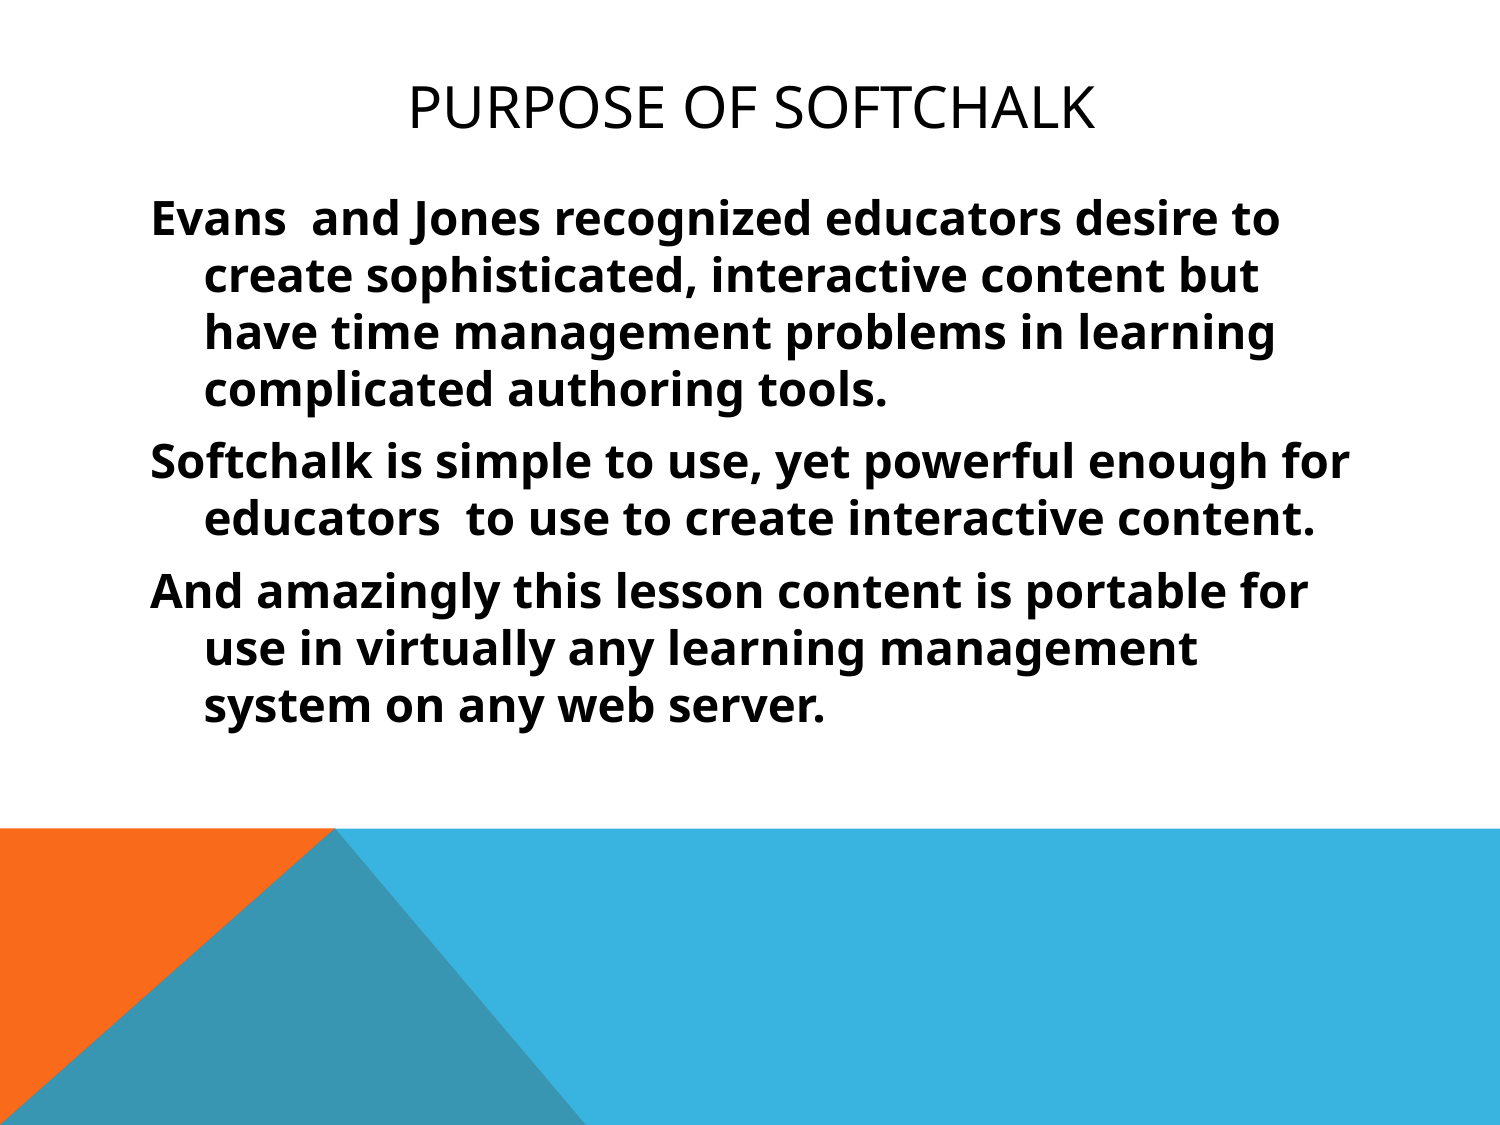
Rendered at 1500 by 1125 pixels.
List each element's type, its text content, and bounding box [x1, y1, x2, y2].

title Purpose of softchalk [135, 60, 1369, 150]
list Evans and Jones recognized educators desire to create sophisticated, interactive content but have time management problems in learning complicated authoring tools. Softchalk is simple to use, yet powerful enough for educators to use to create interactive content. And amazingly this lesson content is portable for use in virtually any learning management system on any web server. [135, 180, 1369, 768]
